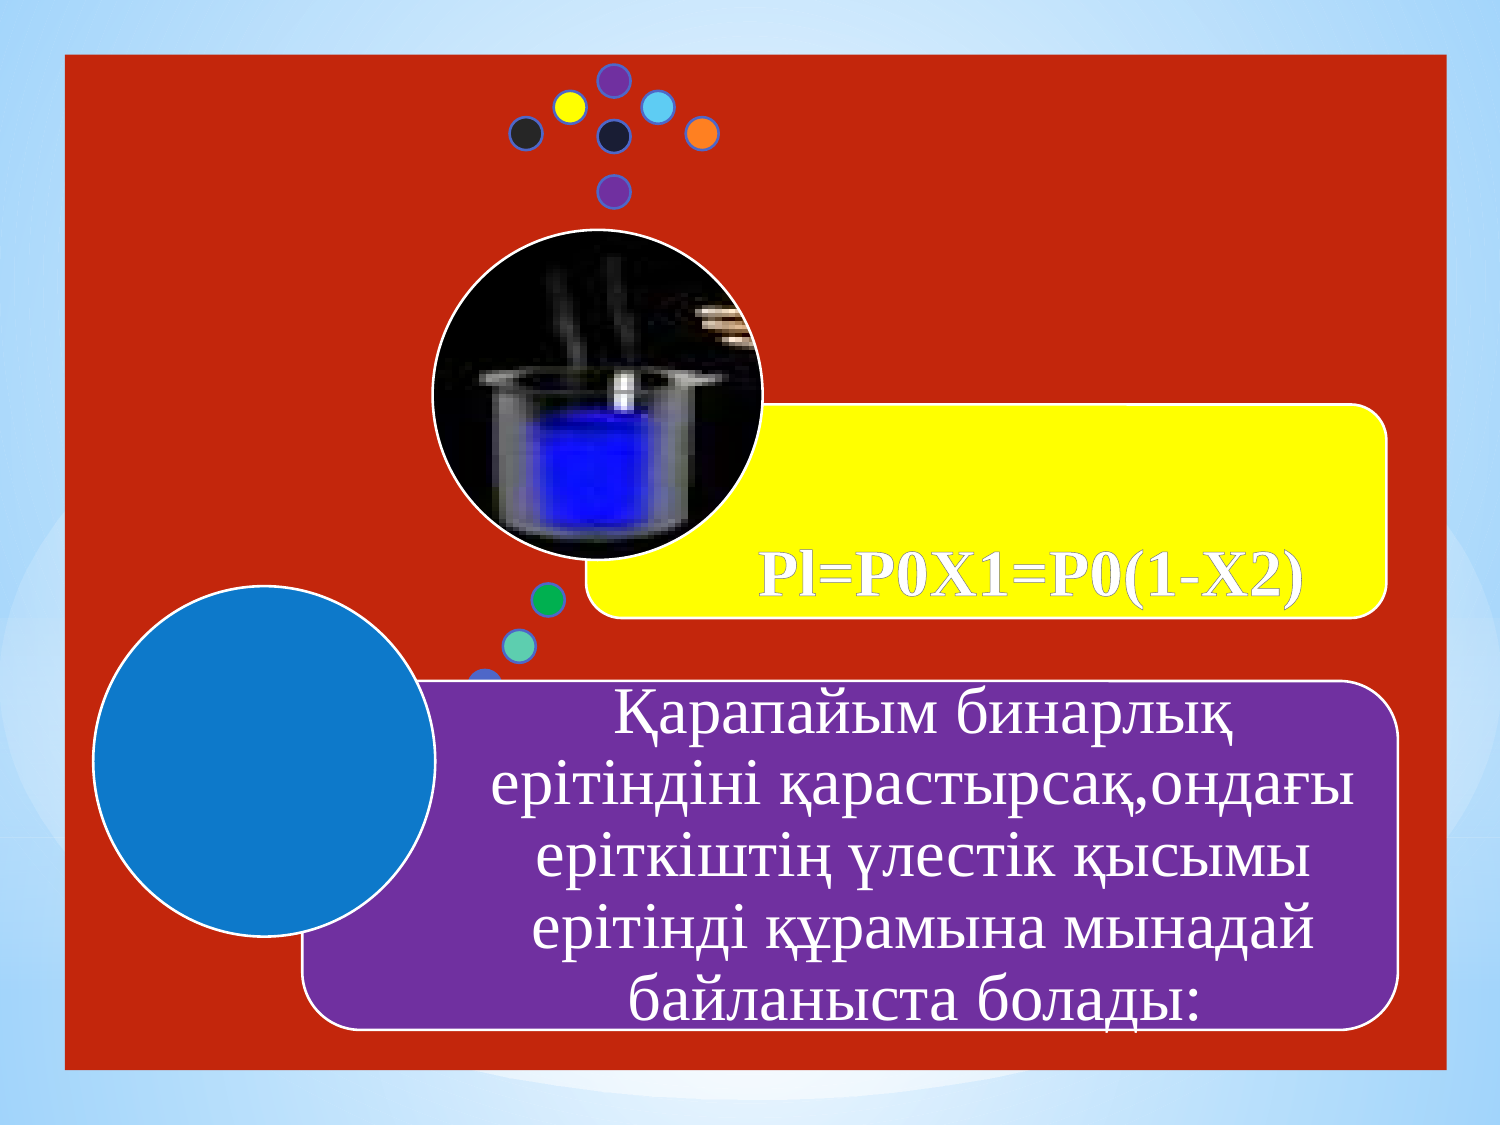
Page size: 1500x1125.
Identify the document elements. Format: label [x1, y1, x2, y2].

list [64, 54, 1447, 1071]
